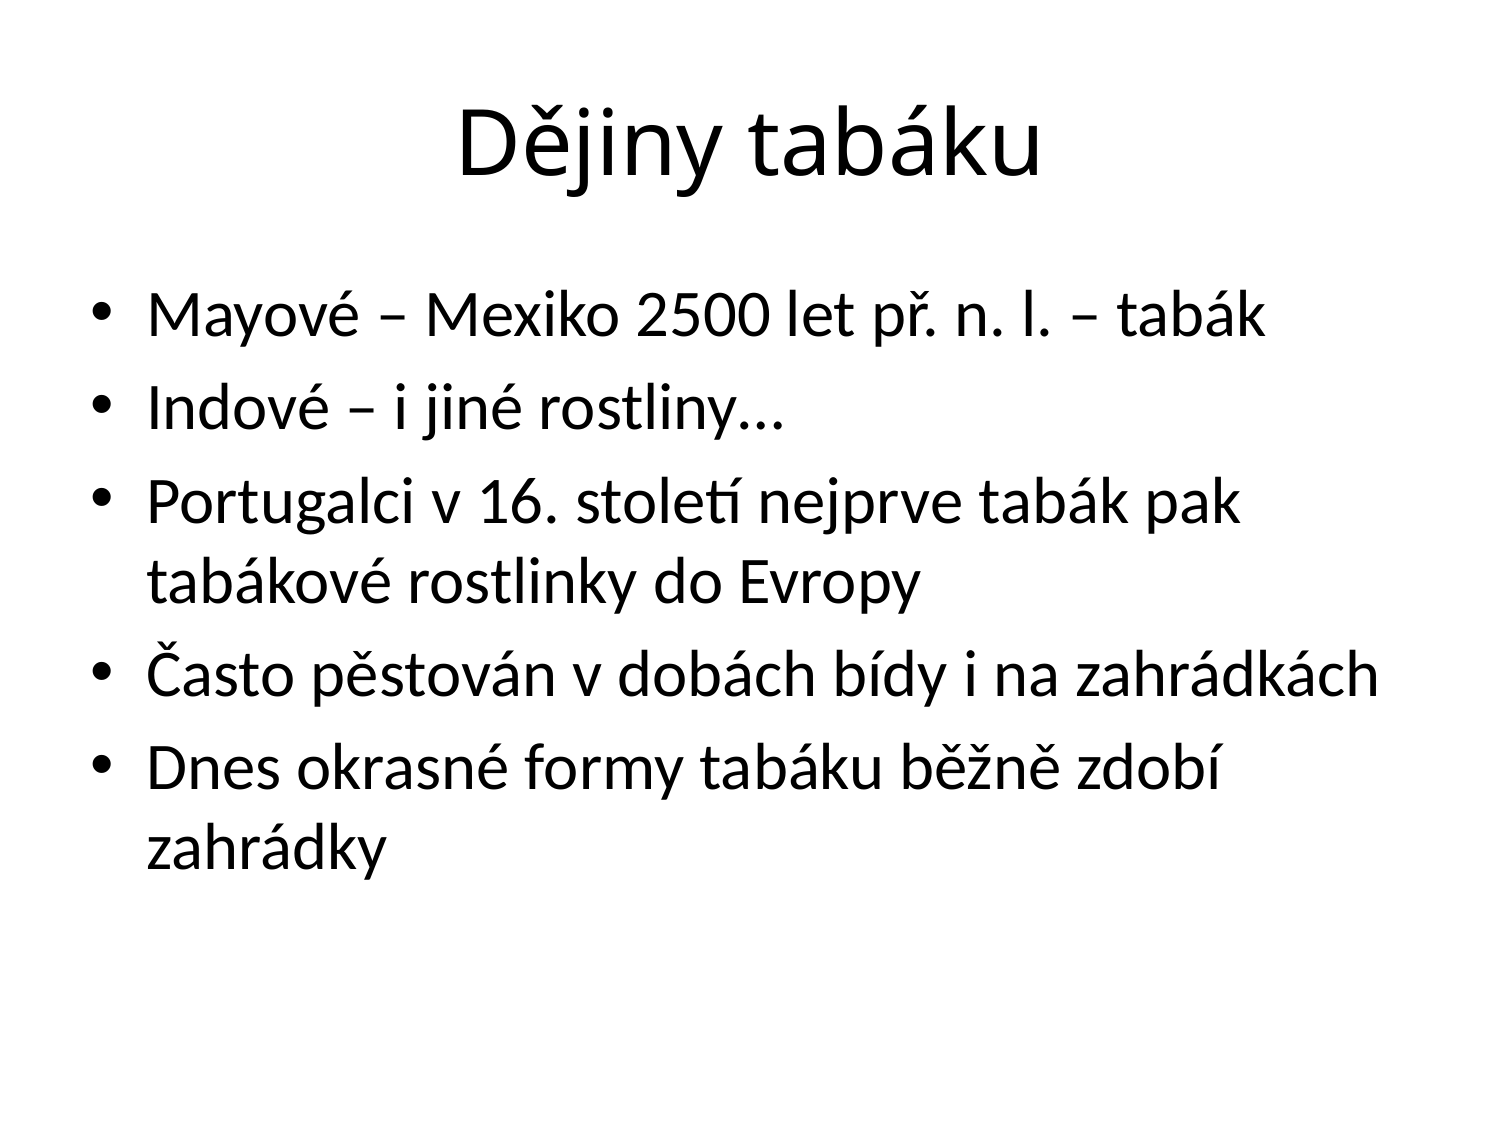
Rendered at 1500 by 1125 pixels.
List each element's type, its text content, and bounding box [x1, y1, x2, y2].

title Dějiny tabáku [75, 45, 1425, 233]
list Mayové – Mexiko 2500 let př. n. l. – tabák Indové – i jiné rostliny… Portugalci v 16. století nejprve tabák pak tabákové rostlinky do Evropy Často pěstován v dobách bídy i na zahrádkách Dnes okrasné formy tabáku běžně zdobí zahrádky [75, 262, 1425, 1005]
